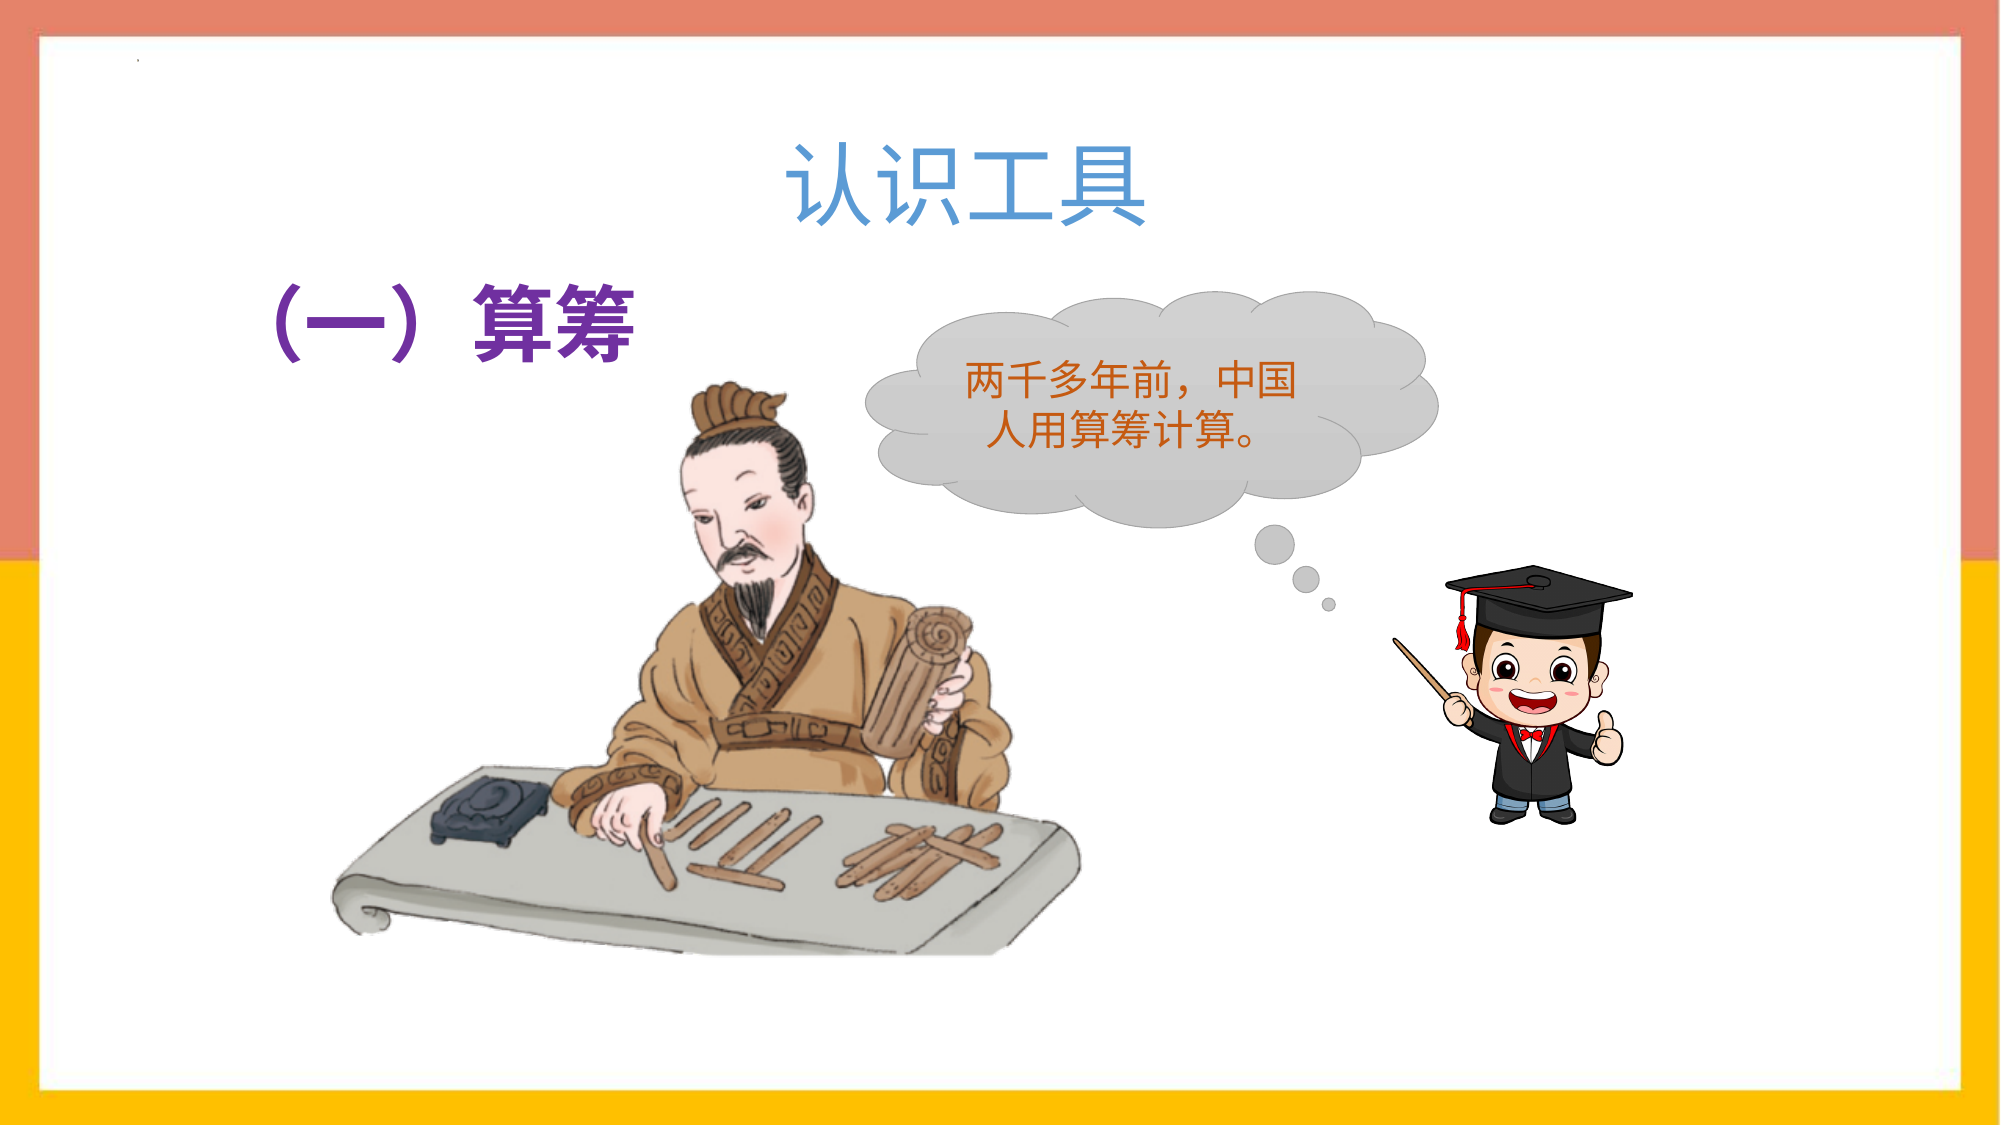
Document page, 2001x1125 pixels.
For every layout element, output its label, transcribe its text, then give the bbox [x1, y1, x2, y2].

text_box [865, 290, 1668, 846]
picture [0, 0, 2001, 1125]
text_box 认识工具 [767, 120, 1165, 245]
text_box （一）算筹 [206, 275, 1229, 369]
